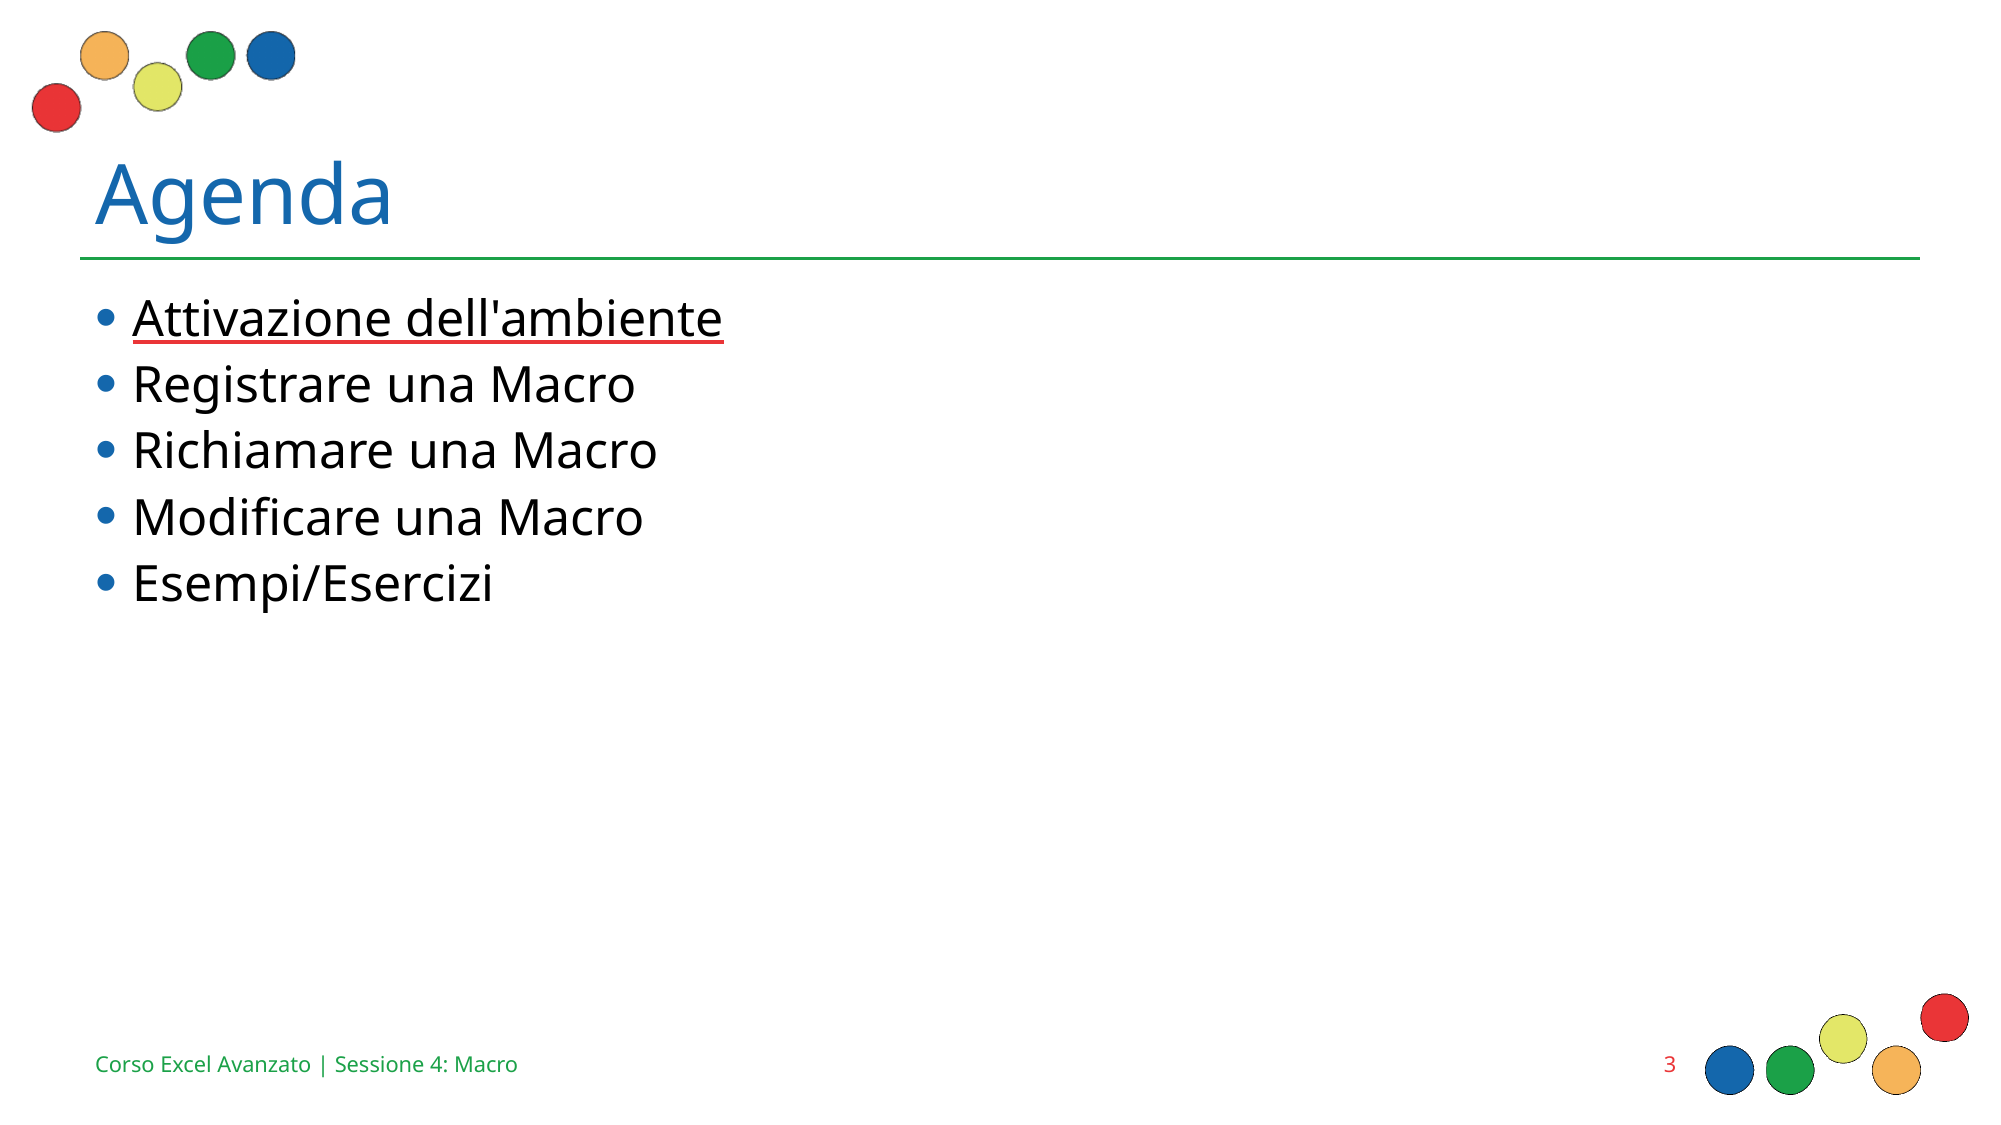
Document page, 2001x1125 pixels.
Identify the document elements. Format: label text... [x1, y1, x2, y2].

picture [29, 30, 295, 135]
footer Corso Excel Avanzato | Sessione 4: Macro [80, 1035, 1571, 1096]
picture [1704, 990, 1971, 1096]
slide_number 3 [1583, 1035, 1692, 1096]
title Agenda [80, 123, 1920, 259]
list Attivazione dell'ambiente Registrare una Macro Richiamare una Macro Modificare una Macro Esempi/Esercizi [80, 278, 1920, 1011]
